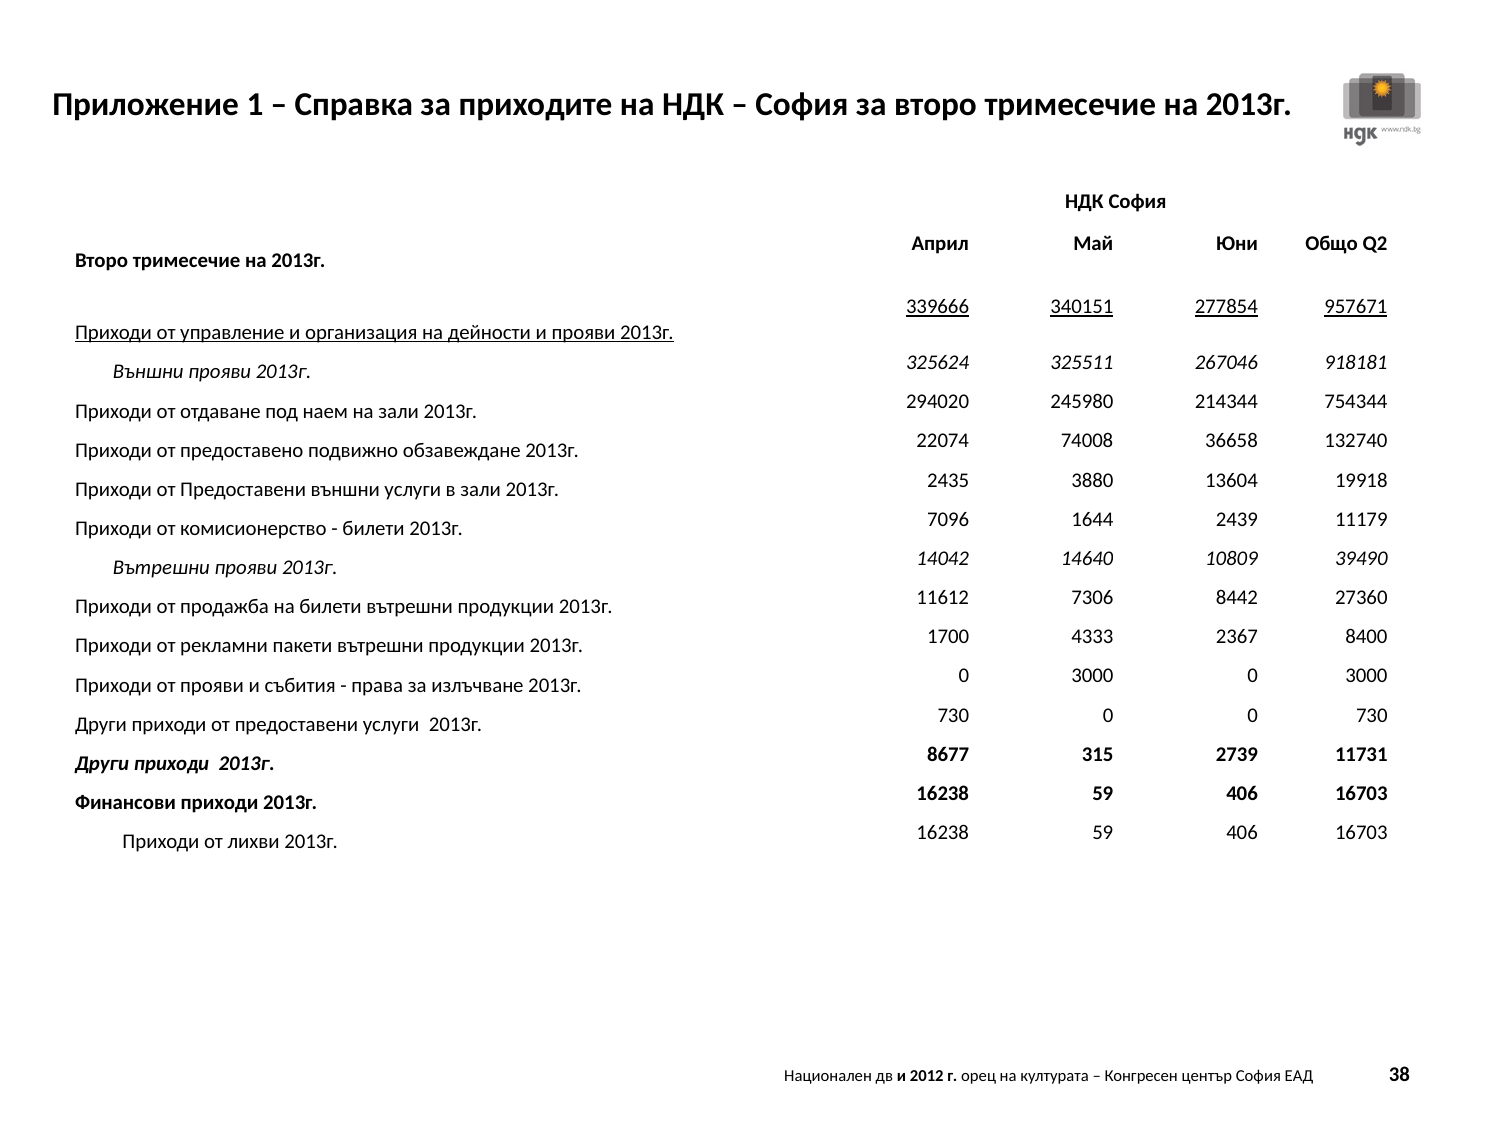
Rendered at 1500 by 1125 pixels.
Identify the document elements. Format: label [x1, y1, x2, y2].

text_box [599, 1042, 1425, 1103]
picture [1324, 62, 1438, 151]
table_cell [75, 219, 1387, 854]
table_header [75, 187, 1387, 219]
text_box [37, 74, 1324, 130]
